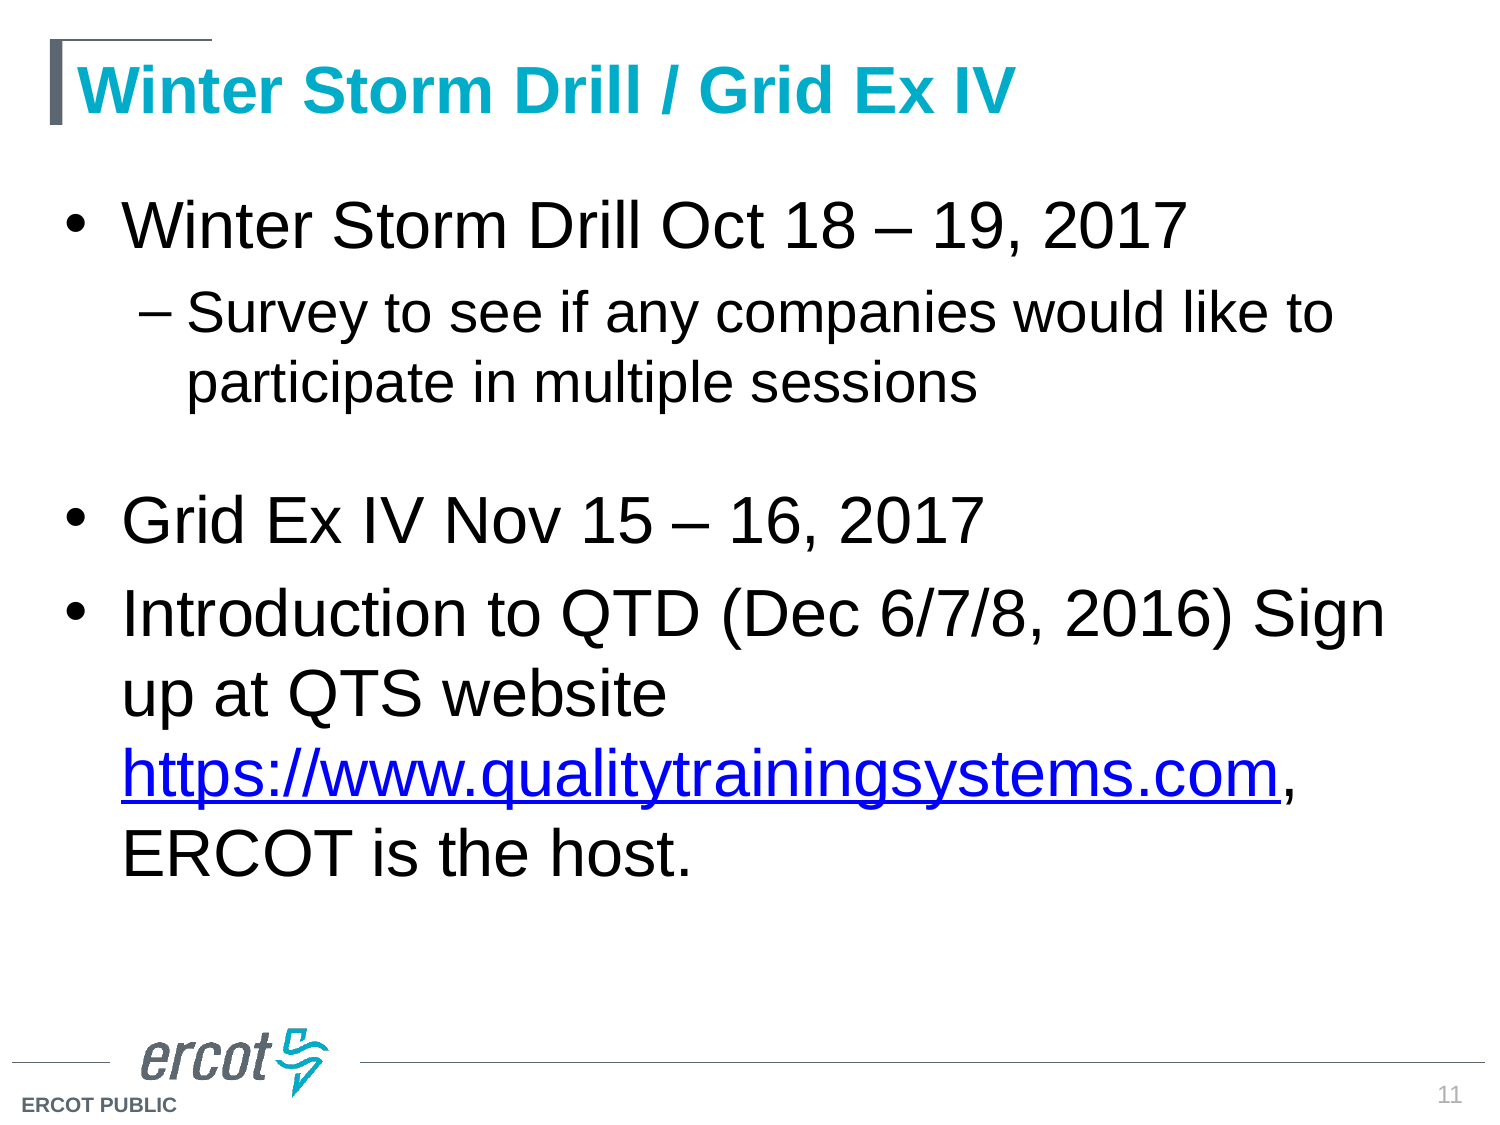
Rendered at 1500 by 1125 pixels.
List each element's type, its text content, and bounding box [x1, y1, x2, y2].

title Winter Storm Drill / Grid Ex IV [62, 39, 1450, 174]
slide_number 11 [1412, 1076, 1488, 1112]
list Winter Storm Drill Oct 18 – 19, 2017 Survey to see if any companies would like to participate in multiple sessions Grid Ex IV Nov 15 – 16, 2017 Introduction to QTD (Dec 6/7/8, 2016) Sign up at QTS website https://www.qualitytrainingsystems.com, ERCOT is the host. [50, 174, 1450, 884]
picture [137, 1024, 332, 1100]
